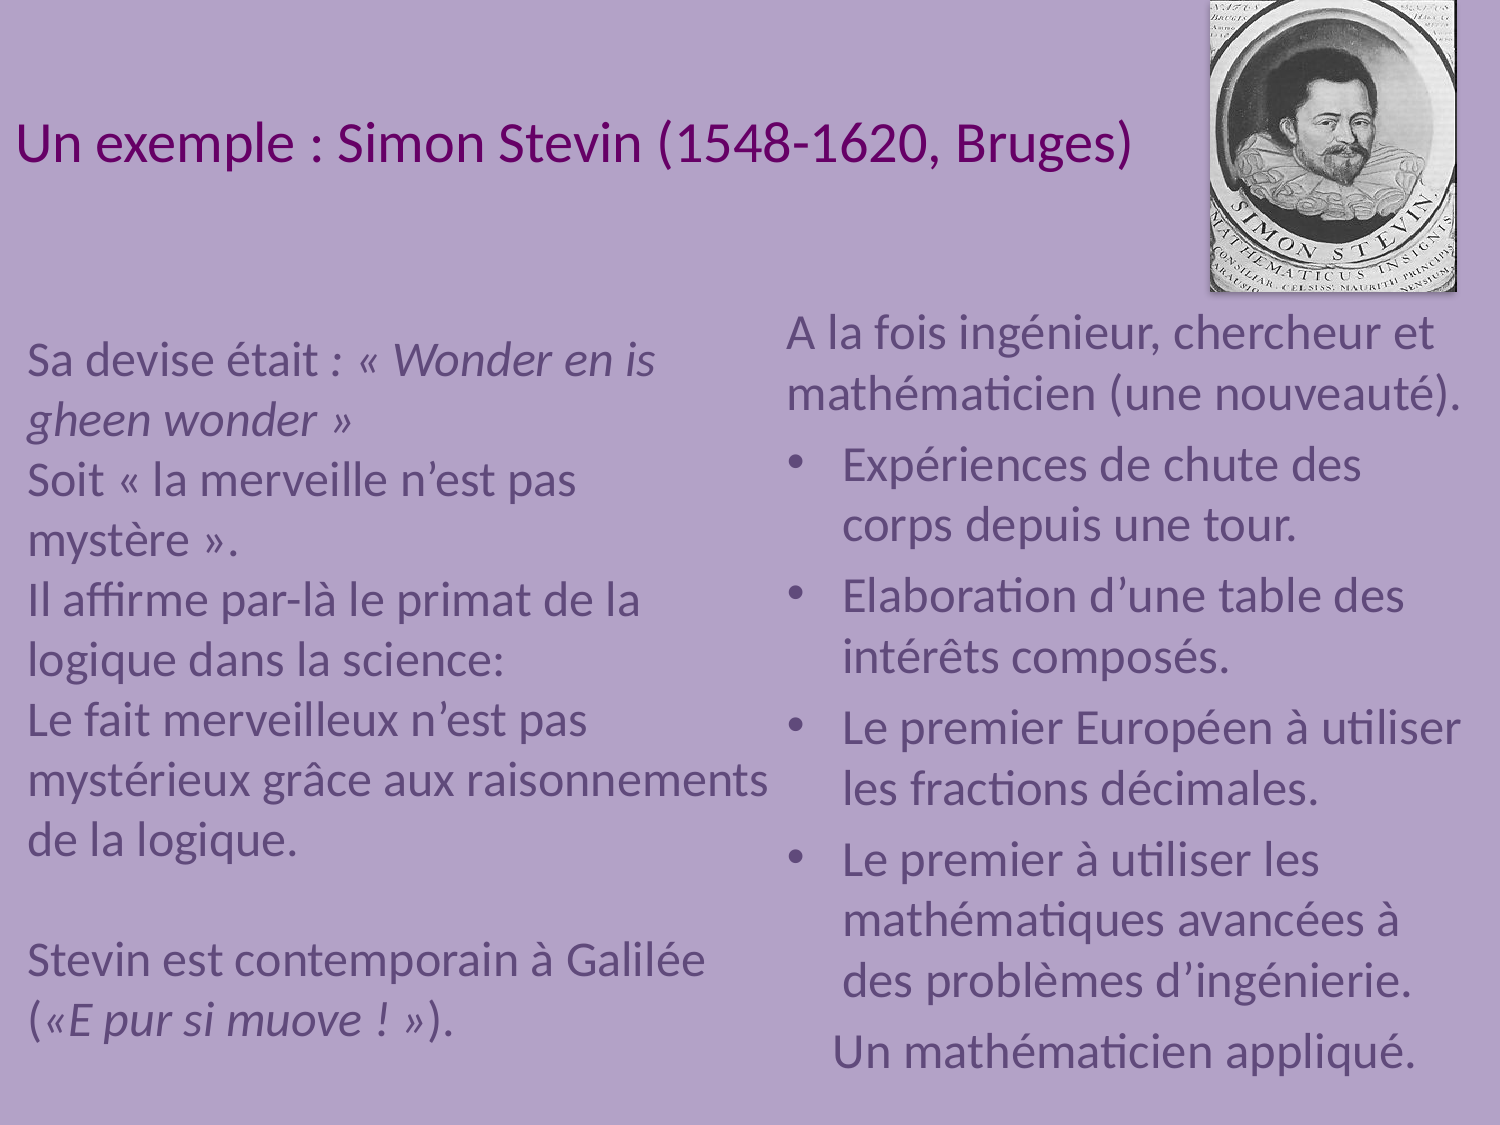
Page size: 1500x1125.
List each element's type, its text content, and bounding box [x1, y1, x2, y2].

list A la fois ingénieur, chercheur et mathématicien (une nouveauté). Expériences de chute des corps depuis une tour. Elaboration d’une table des intérêts composés. Le premier Européen à utiliser les fractions décimales. Le premier à utiliser les mathématiques avancées à des problèmes d’ingénierie. Un mathématicien appliqué. [771, 291, 1480, 1113]
text_box Sa devise était : « Wonder en is gheen wonder » Soit « la merveille n’est pas mystère ». Il affirme par-là le primat de la logique dans la science: Le fait merveilleux n’est pas mystérieux grâce aux raisonnements de la logique. Stevin est contemporain à Galilée («E pur si muove ! »). [12, 318, 788, 1054]
title Un exemple : Simon Stevin (1548-1620, Bruges) [0, 45, 1204, 233]
picture [1210, 0, 1457, 292]
